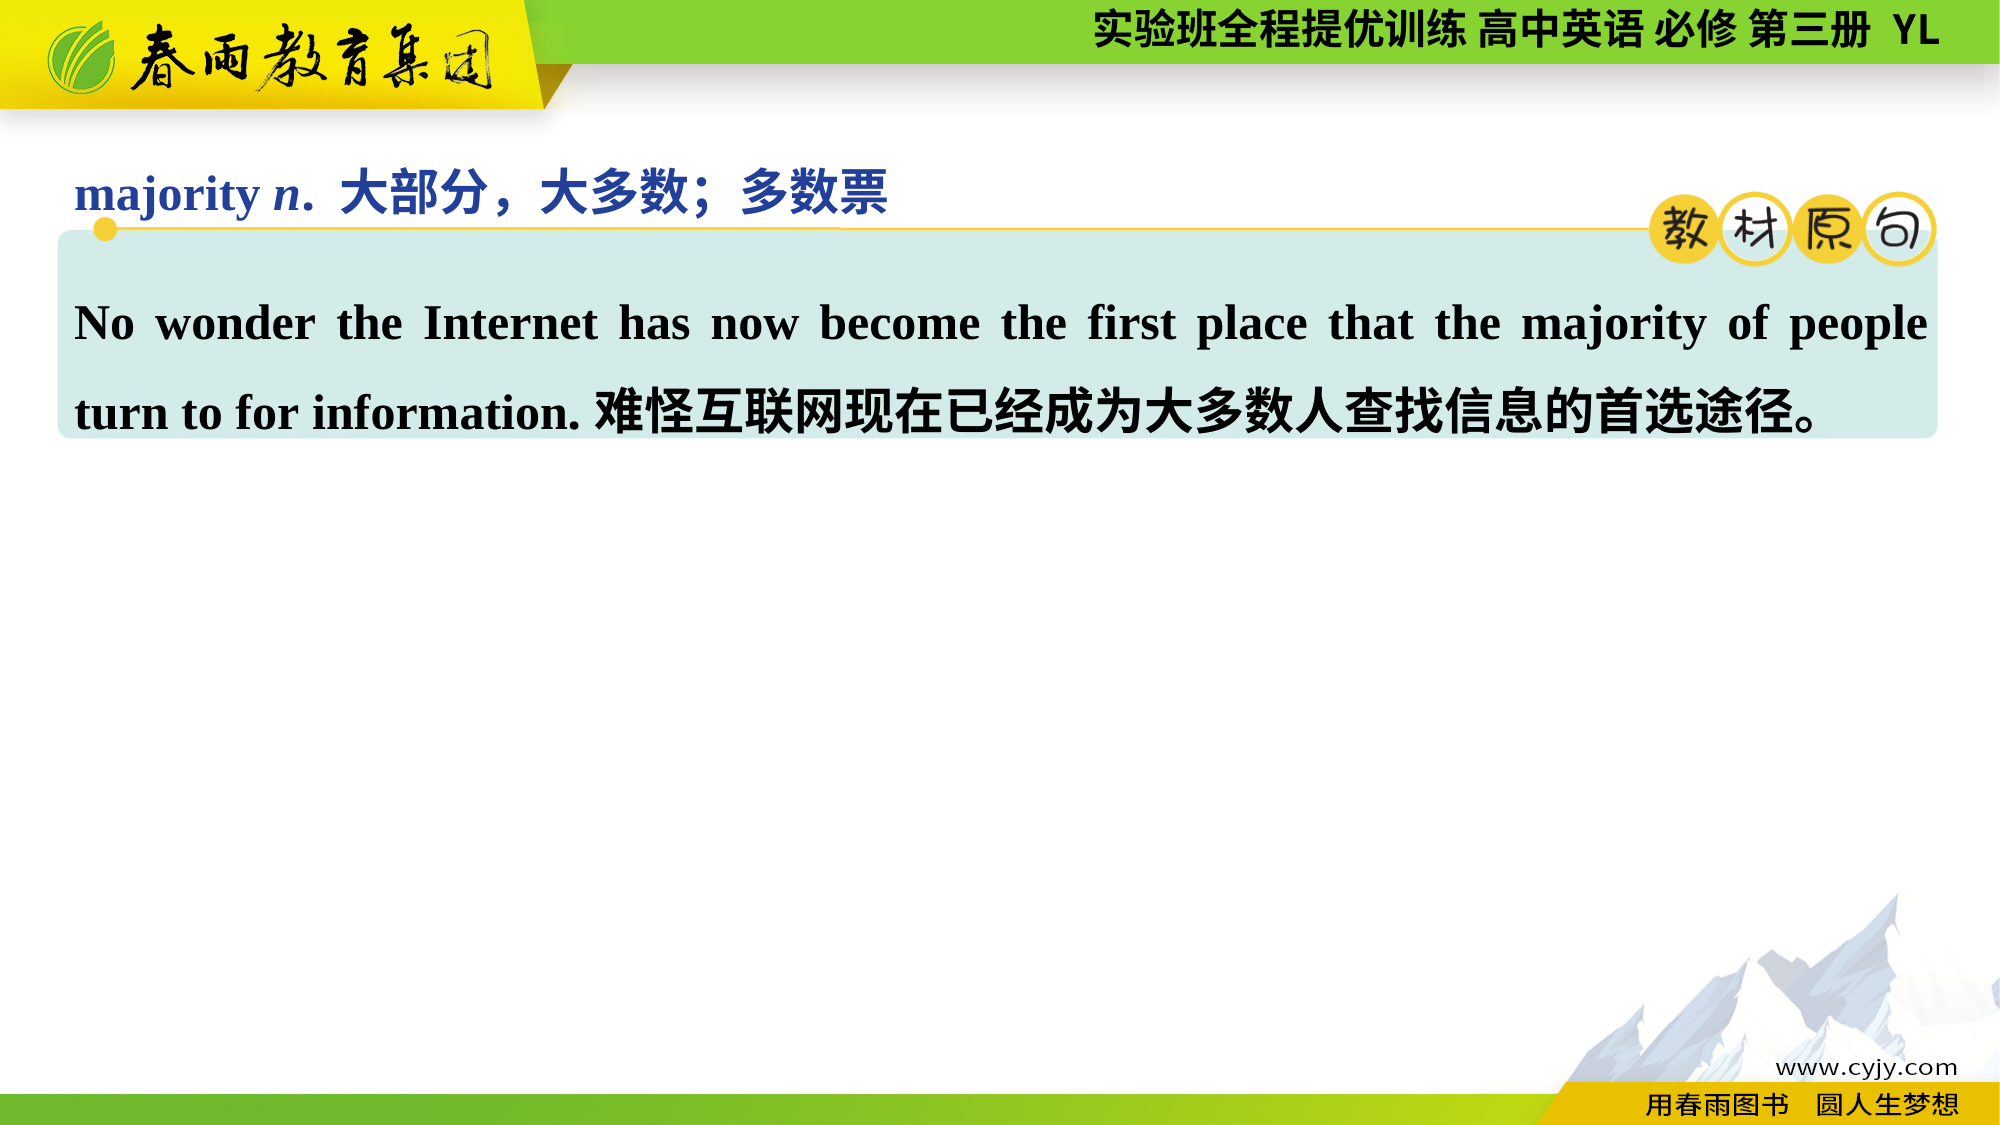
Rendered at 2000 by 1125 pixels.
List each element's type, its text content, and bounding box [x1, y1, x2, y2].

list majority n. 大部分，大多数；多数票 No wonder the Internet has now become the first place that the majority of people turn to for information.难怪互联网现在已经成为大多数人查找信息的首选途径。 [59, 122, 1944, 439]
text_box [87, 182, 1938, 269]
picture [0, 0, 2000, 1125]
